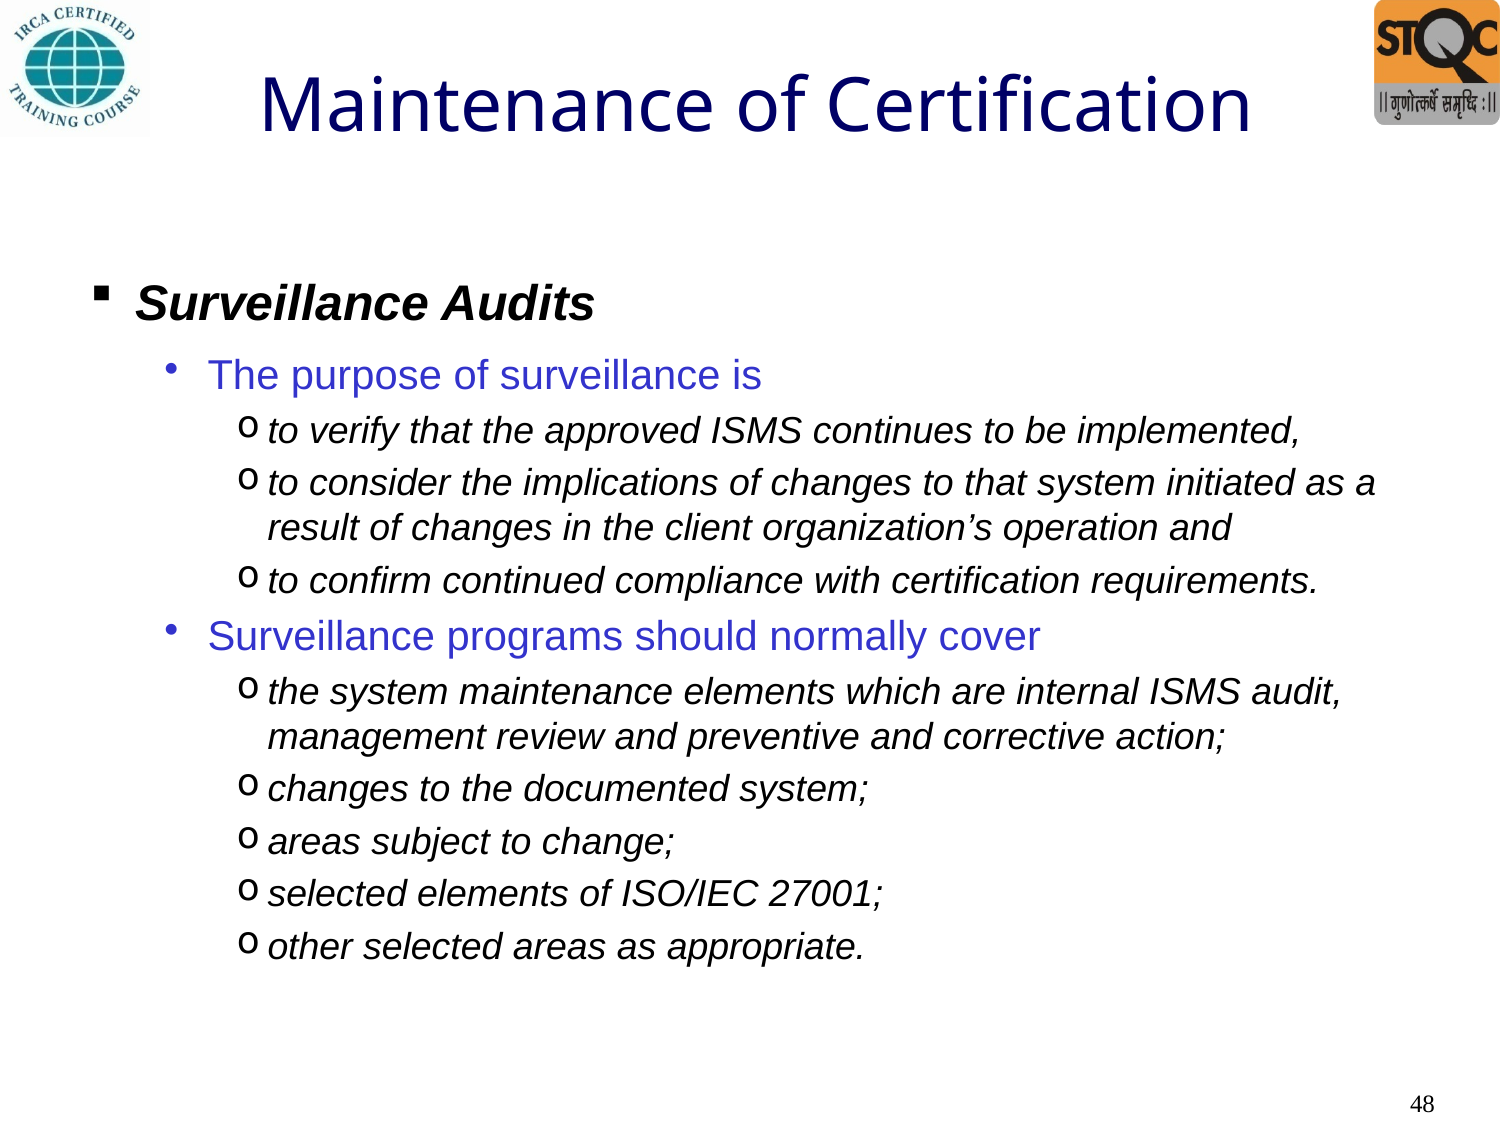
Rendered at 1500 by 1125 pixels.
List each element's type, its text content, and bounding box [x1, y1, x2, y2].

picture [0, 0, 150, 137]
title Maintenance of Certification [137, 15, 1376, 188]
picture [1374, 0, 1500, 125]
slide_number 48 [1137, 1049, 1451, 1113]
list Surveillance Audits The purpose of surveillance is to verify that the approved ISMS continues to be implemented, to consider the implications of changes to that system initiated as a result of changes in the client organization’s operation and to confirm continued compliance with certification requirements. Surveillance programs should normally cover the system maintenance elements which are internal ISMS audit, management review and preventive and corrective action; changes to the documented system; areas subject to change; selected elements of ISO/IEC 27001; other selected areas as appropriate. [74, 262, 1438, 1051]
